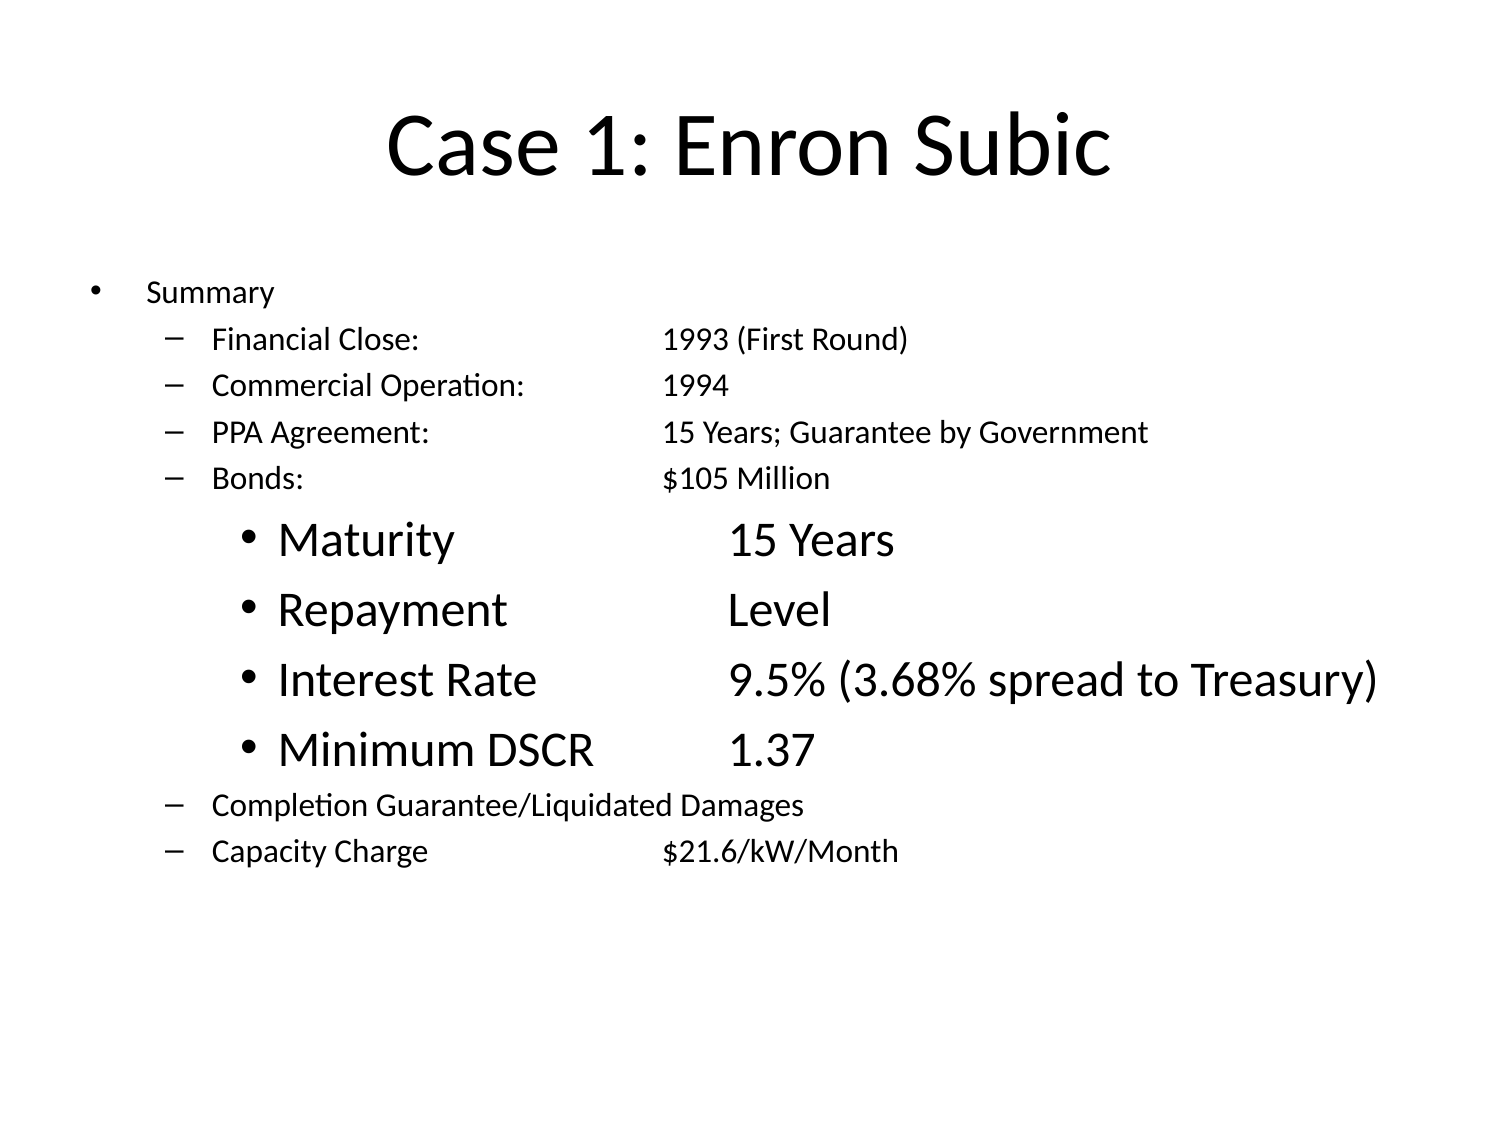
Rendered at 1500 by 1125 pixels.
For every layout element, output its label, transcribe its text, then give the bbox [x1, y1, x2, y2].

title Case 1: Enron Subic [75, 45, 1425, 233]
list Summary Financial Close: 1993 (First Round) Commercial Operation: 1994 PPA Agreement: 15 Years; Guarantee by Government Bonds: $105 Million Maturity 15 Years Repayment Level Interest Rate 9.5% (3.68% spread to Treasury) Minimum DSCR 1.37 Completion Guarantee/Liquidated Damages Capacity Charge $21.6/kW/Month [75, 262, 1425, 1005]
